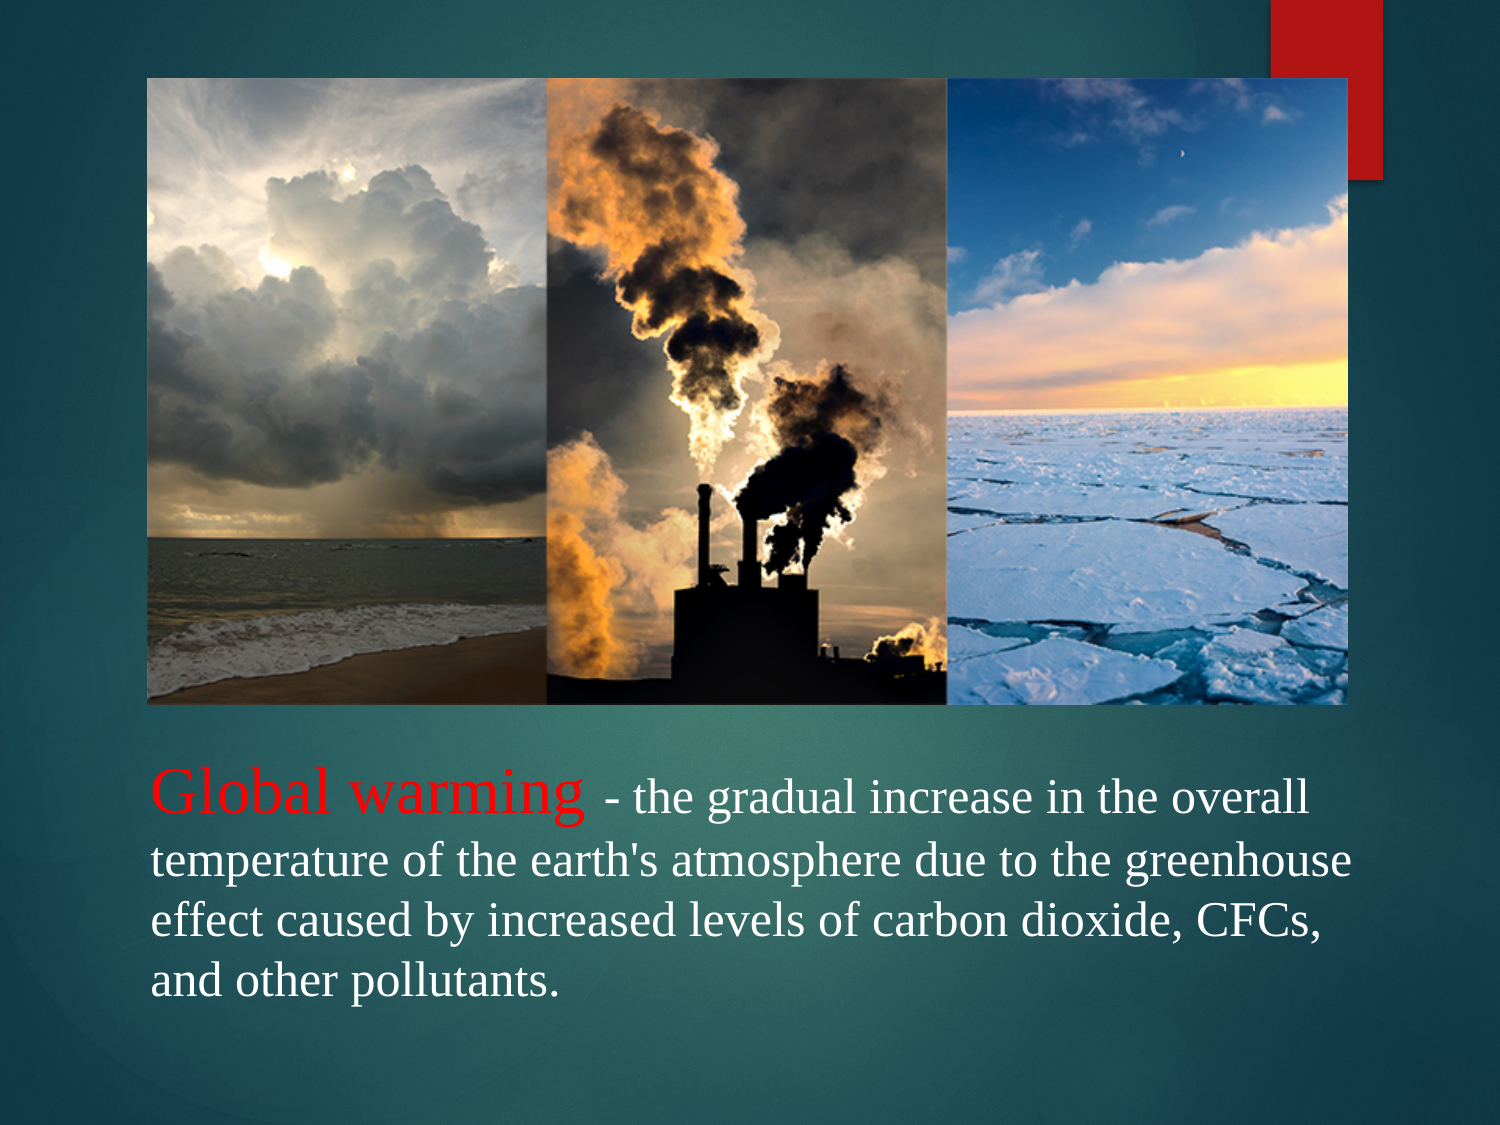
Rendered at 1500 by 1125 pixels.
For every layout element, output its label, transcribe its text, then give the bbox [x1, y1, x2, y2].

picture [147, 77, 1348, 705]
text_box Global warming - the gradual increase in the overall temperature of the earth's atmosphere due to the greenhouse effect caused by increased levels of carbon dioxide, CFCs, and other pollutants. [135, 739, 1376, 1015]
